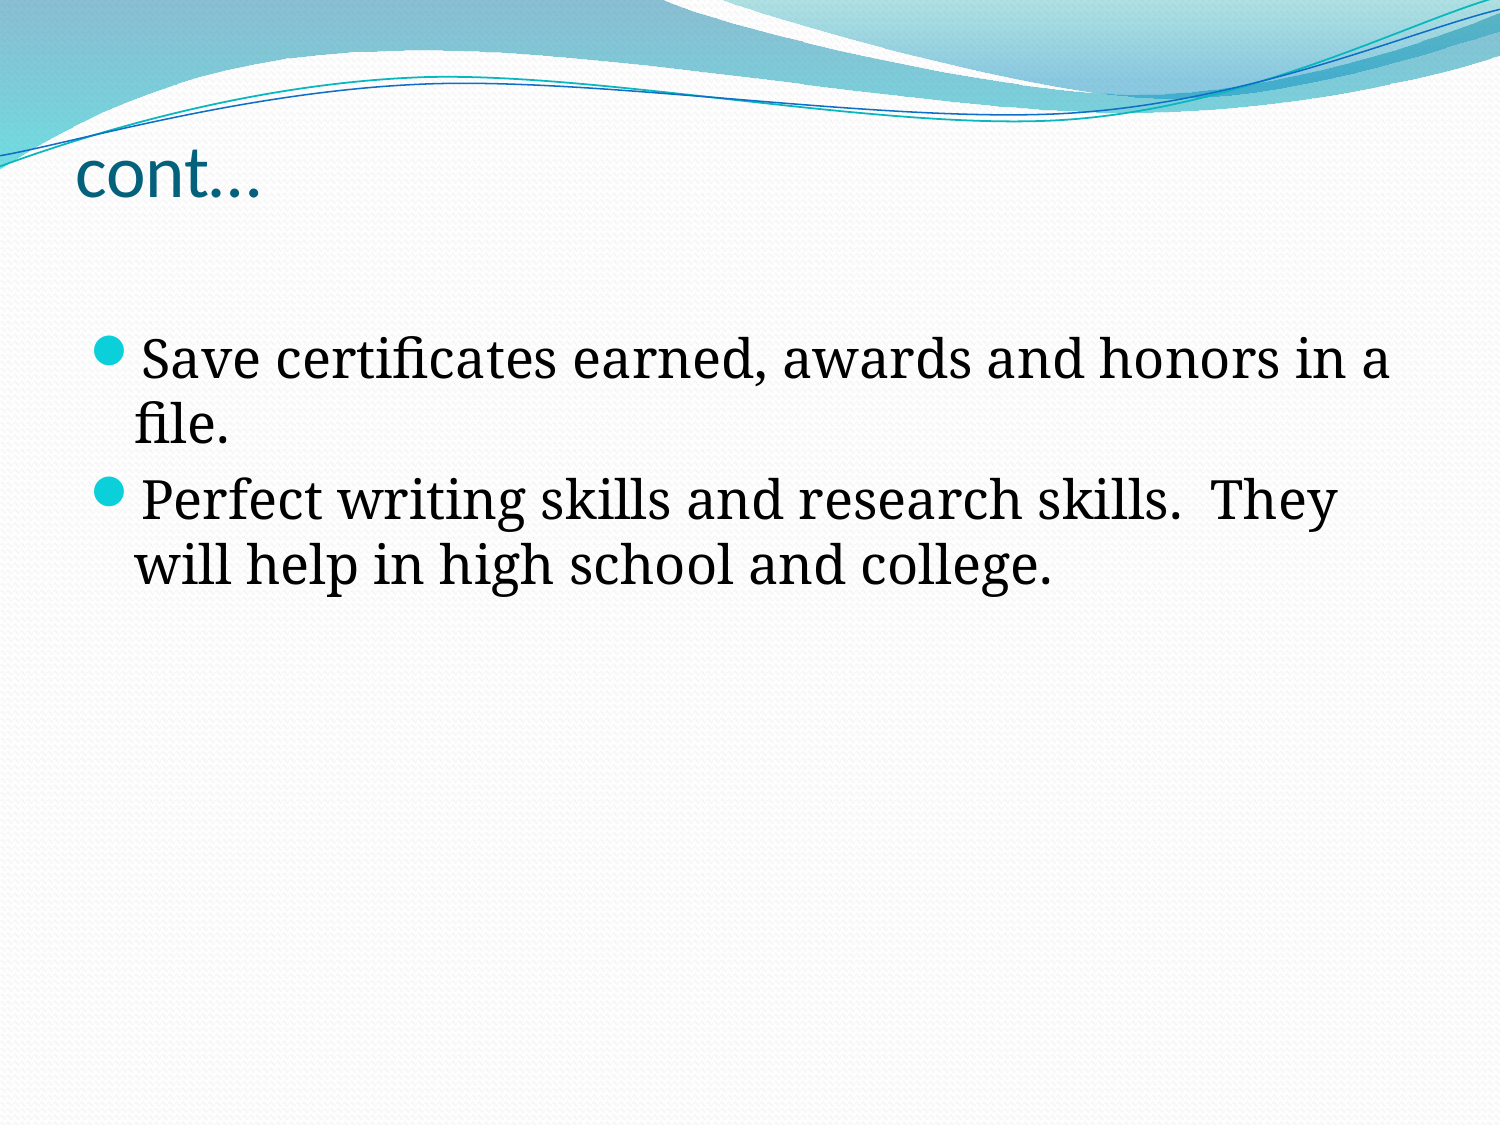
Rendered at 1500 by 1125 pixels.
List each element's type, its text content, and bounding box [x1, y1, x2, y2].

list Save certificates earned, awards and honors in a file. Perfect writing skills and research skills. They will help in high school and college. [75, 317, 1425, 1038]
title cont… [75, 115, 1425, 303]
